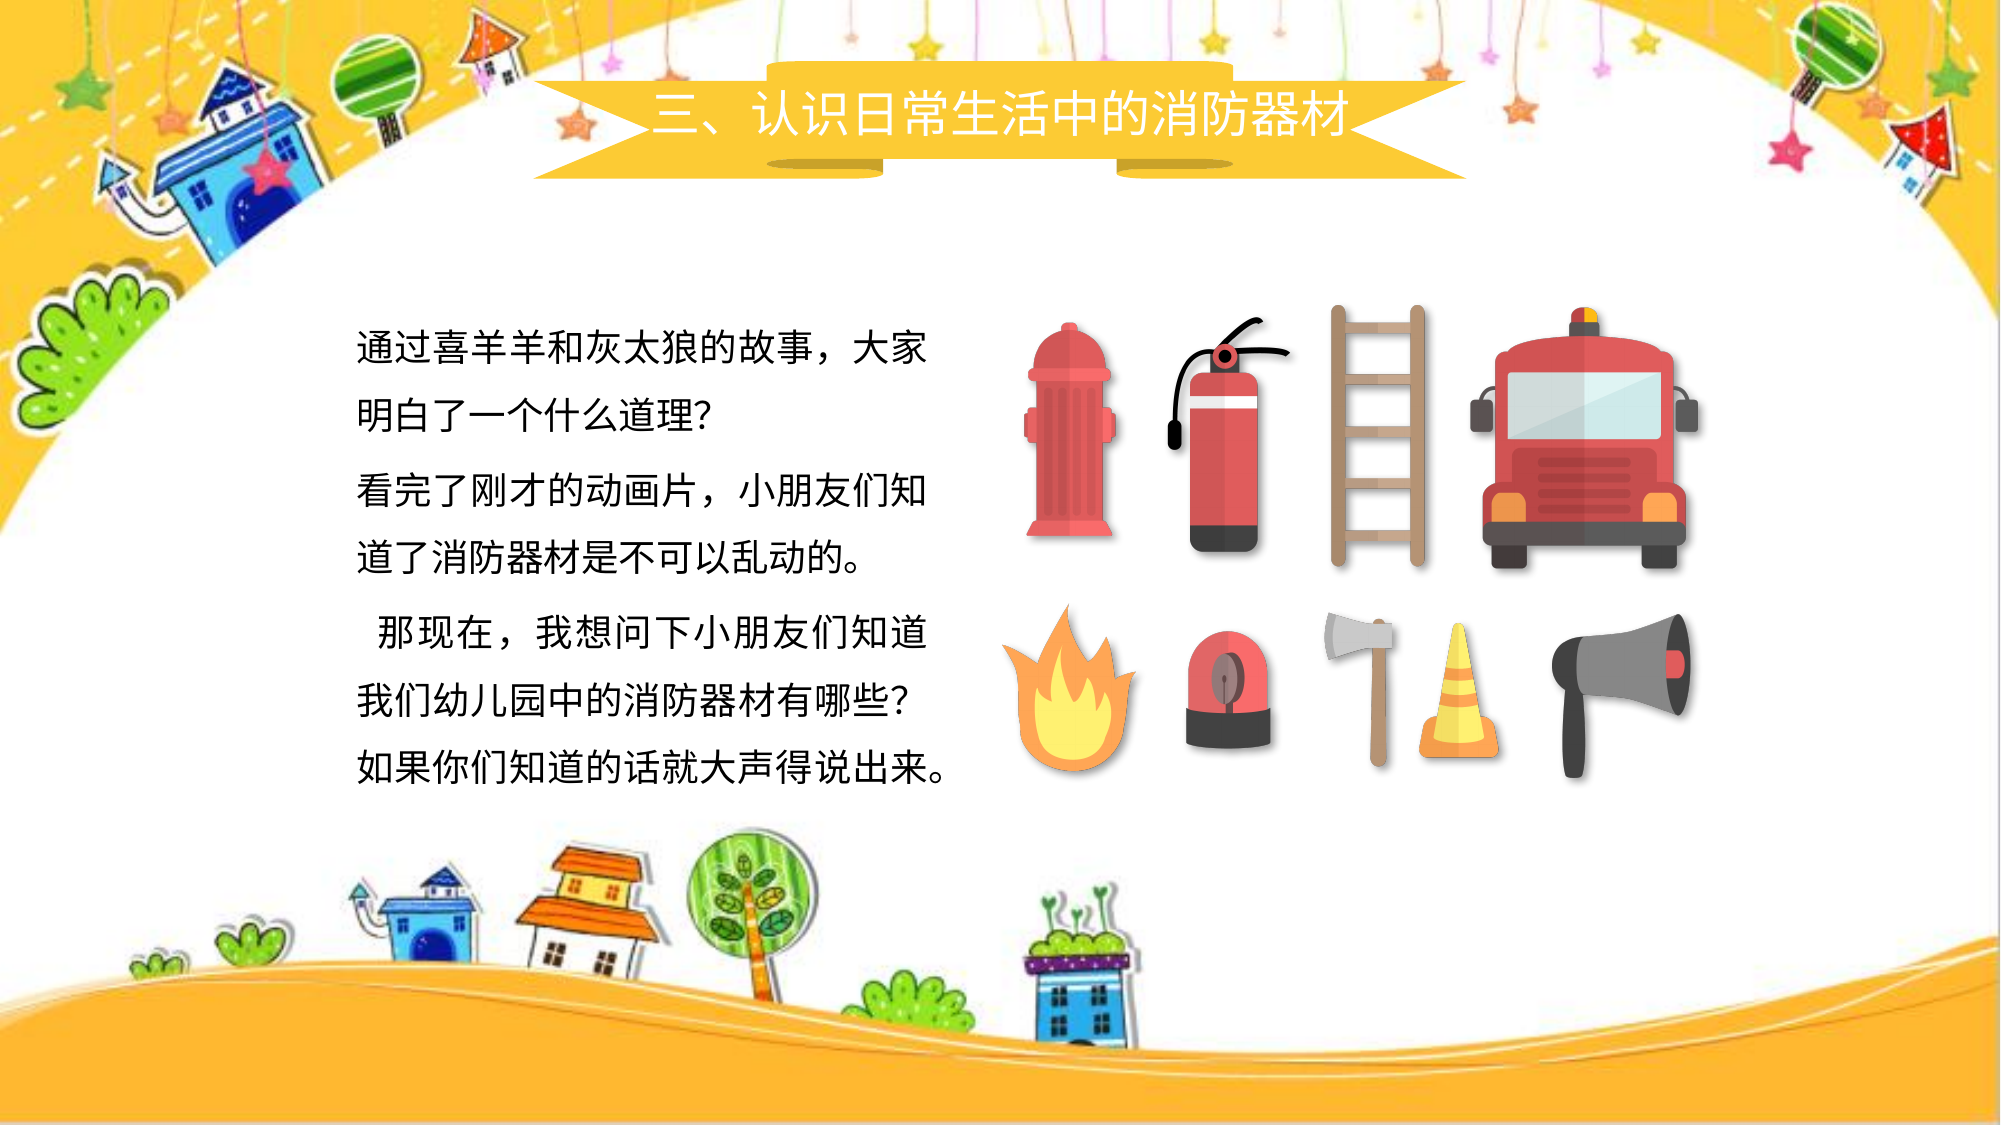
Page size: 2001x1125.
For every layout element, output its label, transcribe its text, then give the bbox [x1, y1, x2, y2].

text_box 通过喜羊羊和灰太狼的故事，大家明白了一个什么道理？ 看完了刚才的动画片，小朋友们知道了消防器材是不可以乱动的。 那现在，我想问下小朋友们知道我们幼儿园中的消防器材有哪些？如果你们知道的话就大声得说出来。 [329, 288, 956, 803]
picture [0, 0, 2001, 1125]
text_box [533, 61, 1467, 179]
